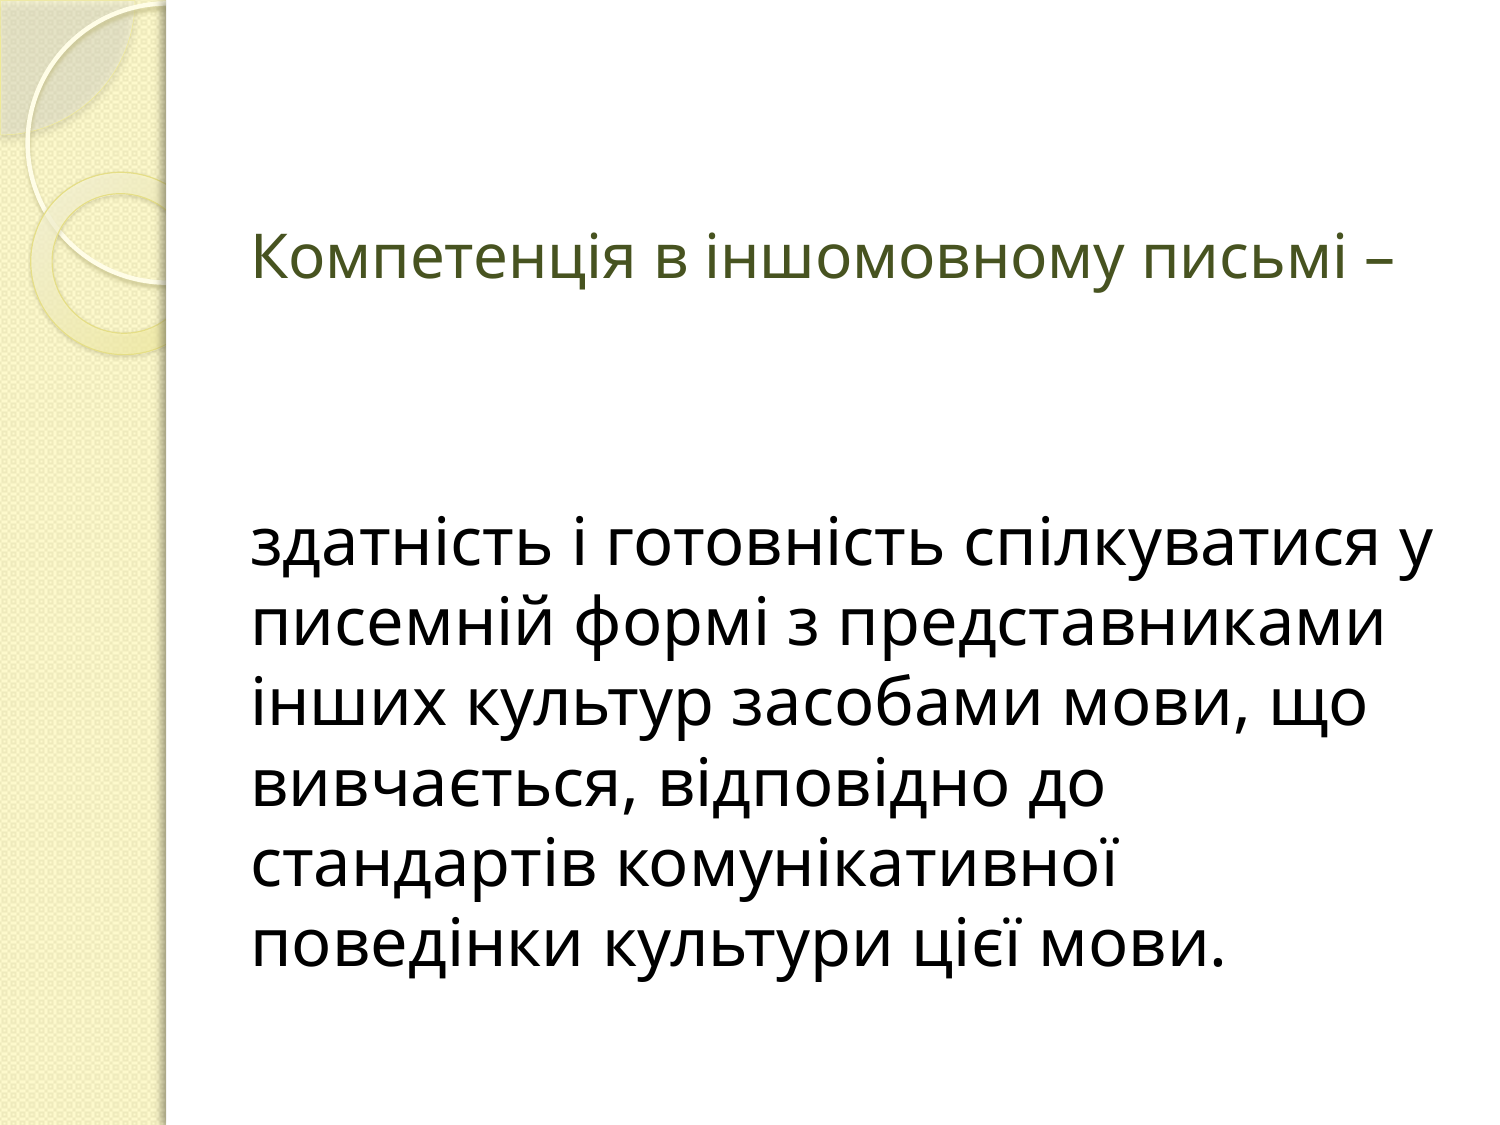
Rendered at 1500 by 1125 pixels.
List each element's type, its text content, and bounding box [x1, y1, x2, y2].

list здатність і готовність спілкуватися у писемній формі з представниками інших культур засобами мови, що вивчається, відповідно до стандартів комунікативної поведінки культури цієї мови. [235, 491, 1466, 1025]
title Компетенція в іншомовному письмі – [235, 184, 1466, 398]
